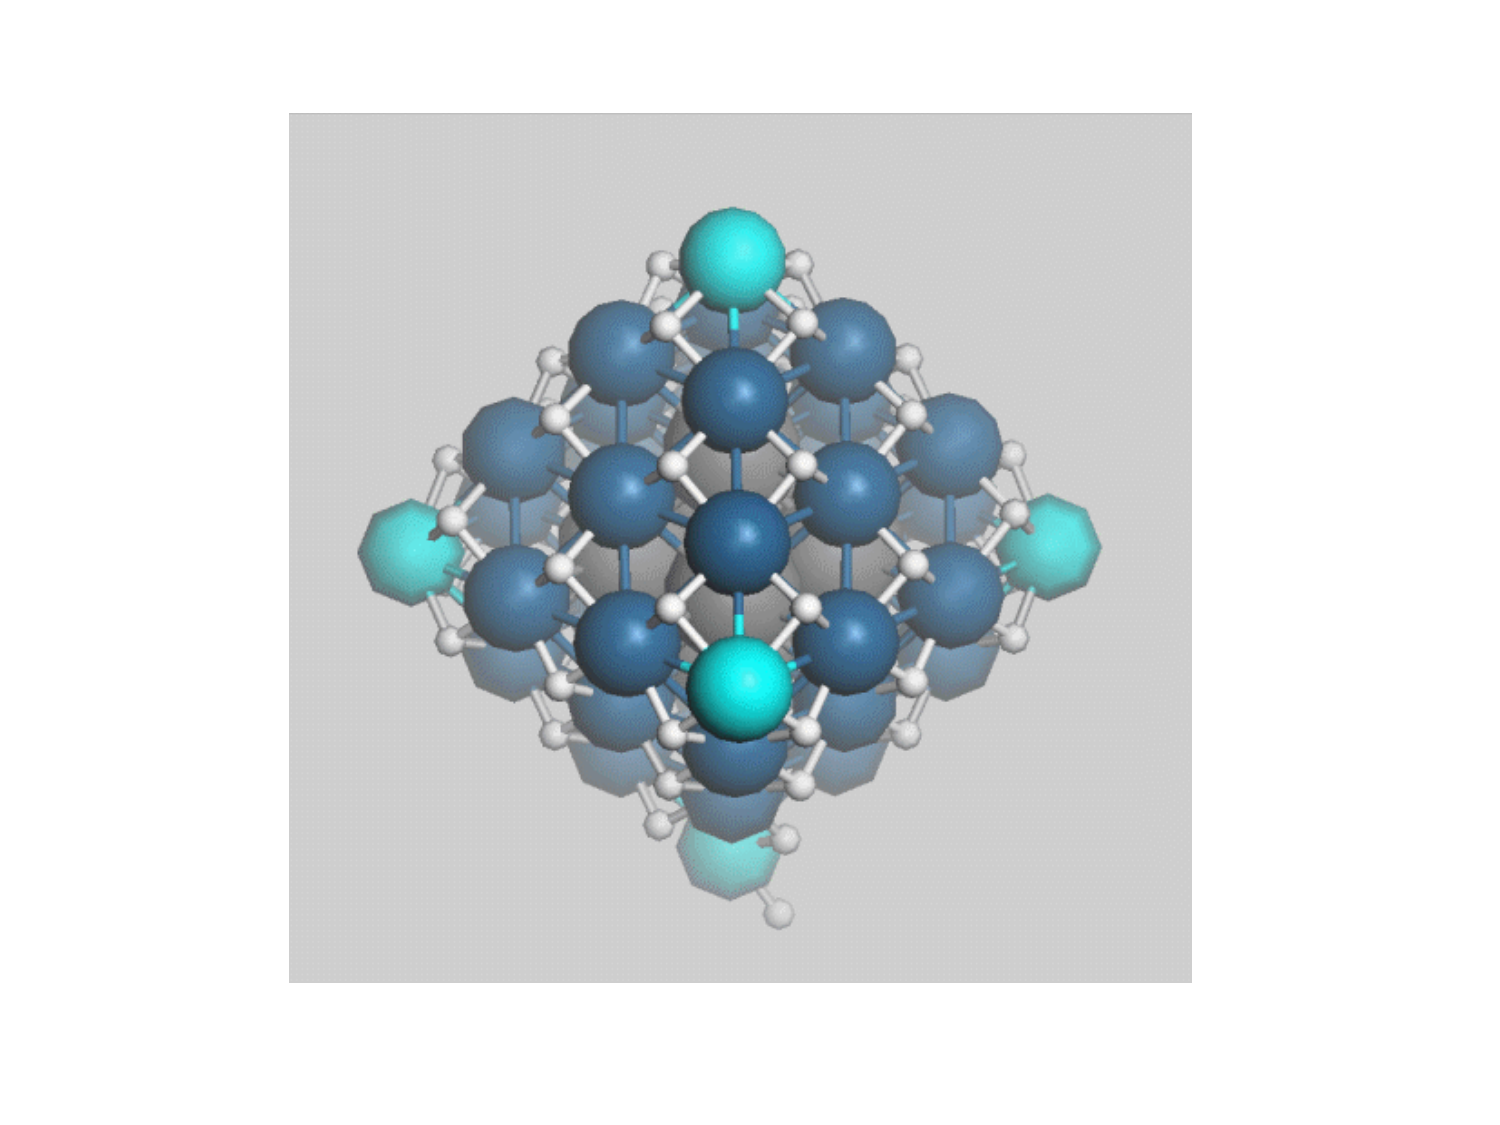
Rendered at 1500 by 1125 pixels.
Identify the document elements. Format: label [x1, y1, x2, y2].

picture [288, 113, 1192, 984]
